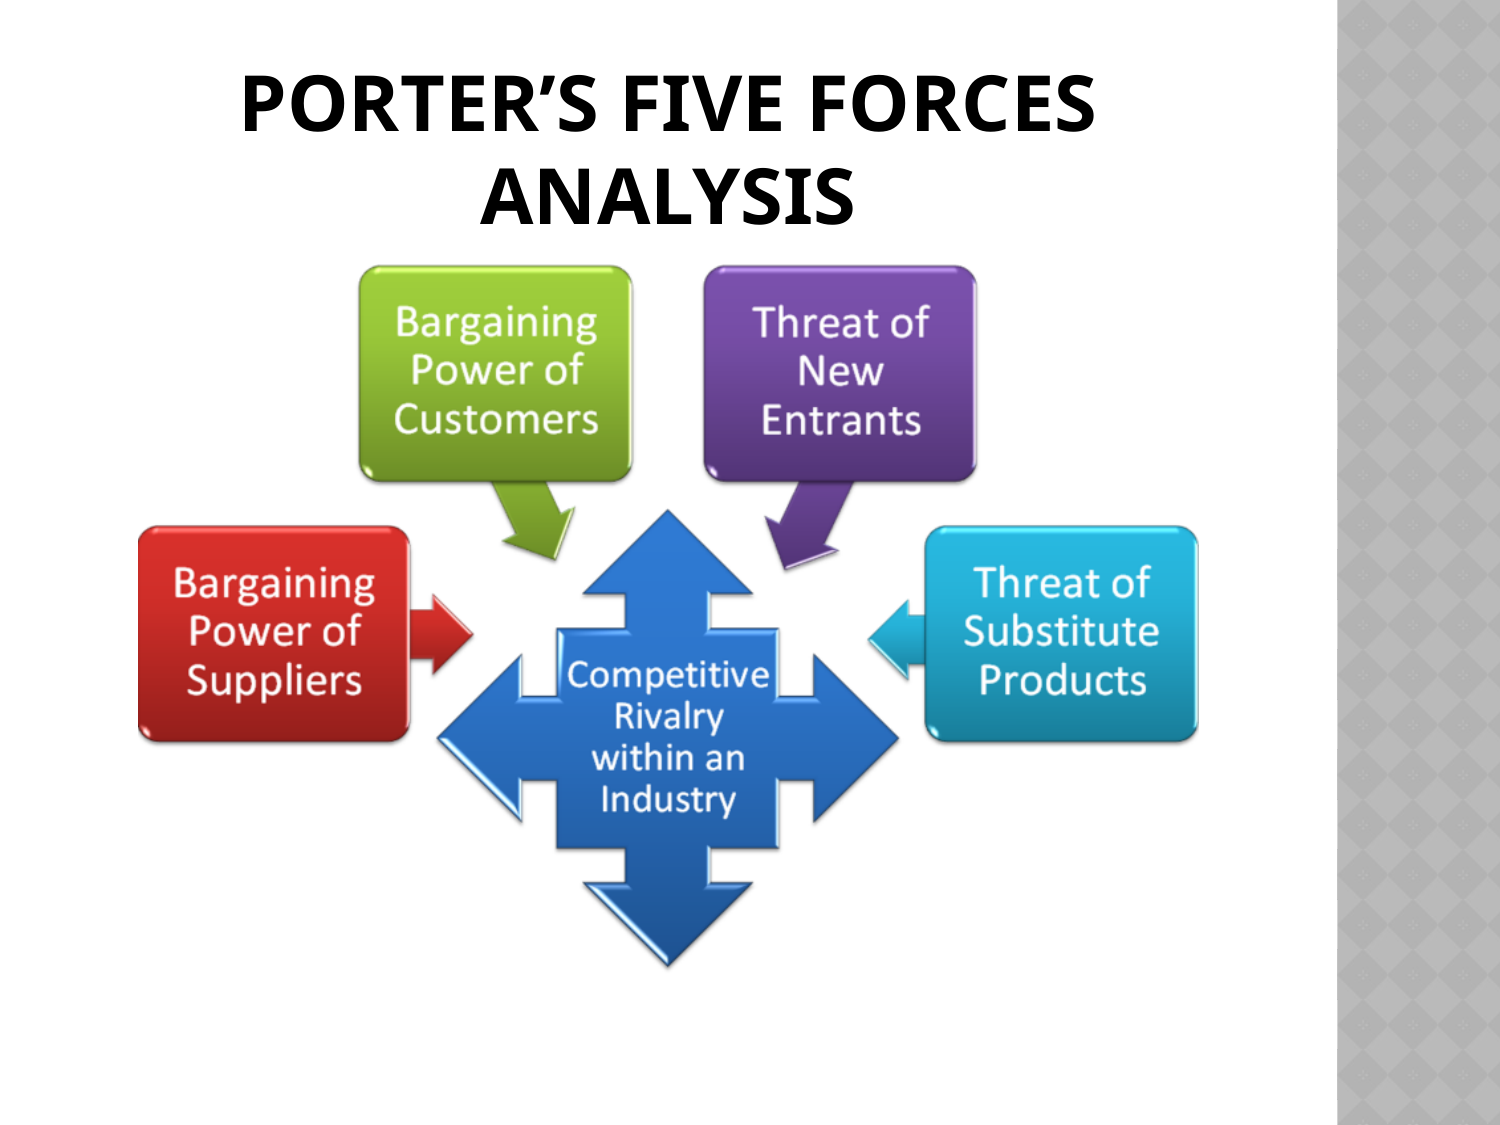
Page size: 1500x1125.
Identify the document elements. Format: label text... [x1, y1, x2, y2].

title Porter’s Five Forces Analysis [75, 52, 1263, 240]
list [138, 263, 1200, 1051]
